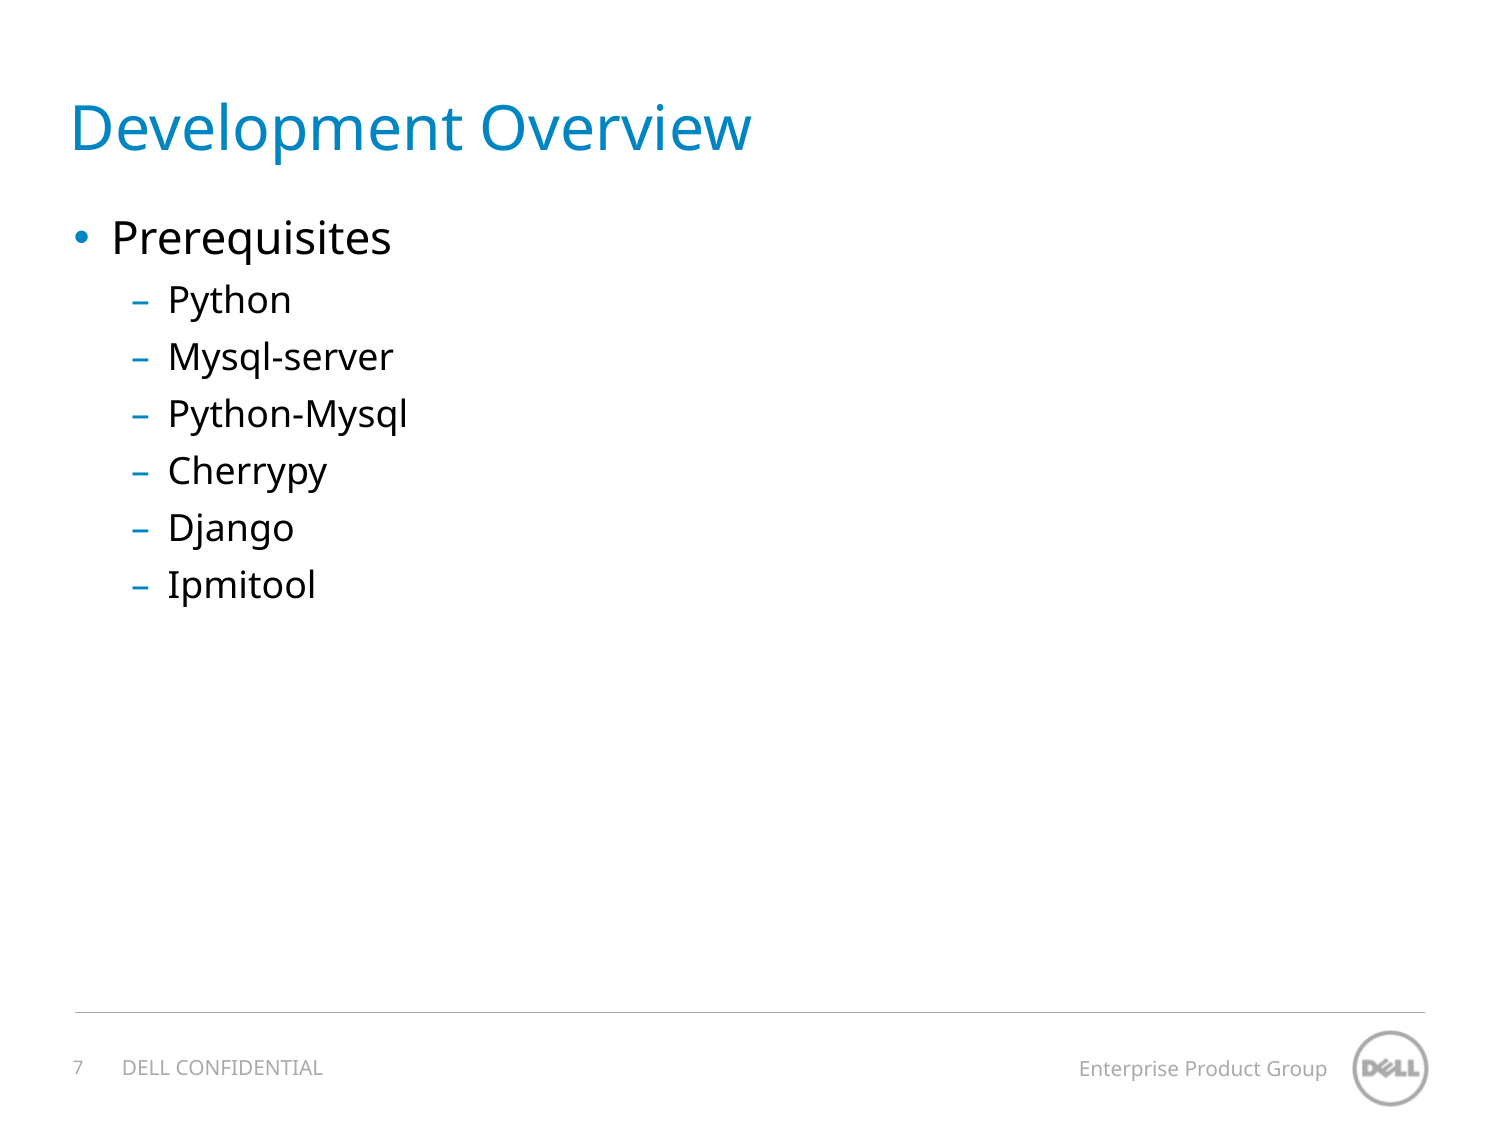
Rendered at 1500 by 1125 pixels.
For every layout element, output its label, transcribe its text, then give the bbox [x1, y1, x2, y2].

title Development Overview [69, 5, 1422, 164]
slide_number 7 [72, 1056, 116, 1082]
footer DELL CONFIDENTIAL [121, 1054, 432, 1080]
picture [1343, 1021, 1438, 1116]
list Prerequisites Python Mysql-server Python-Mysql Cherrypy Django Ipmitool [73, 214, 1424, 696]
